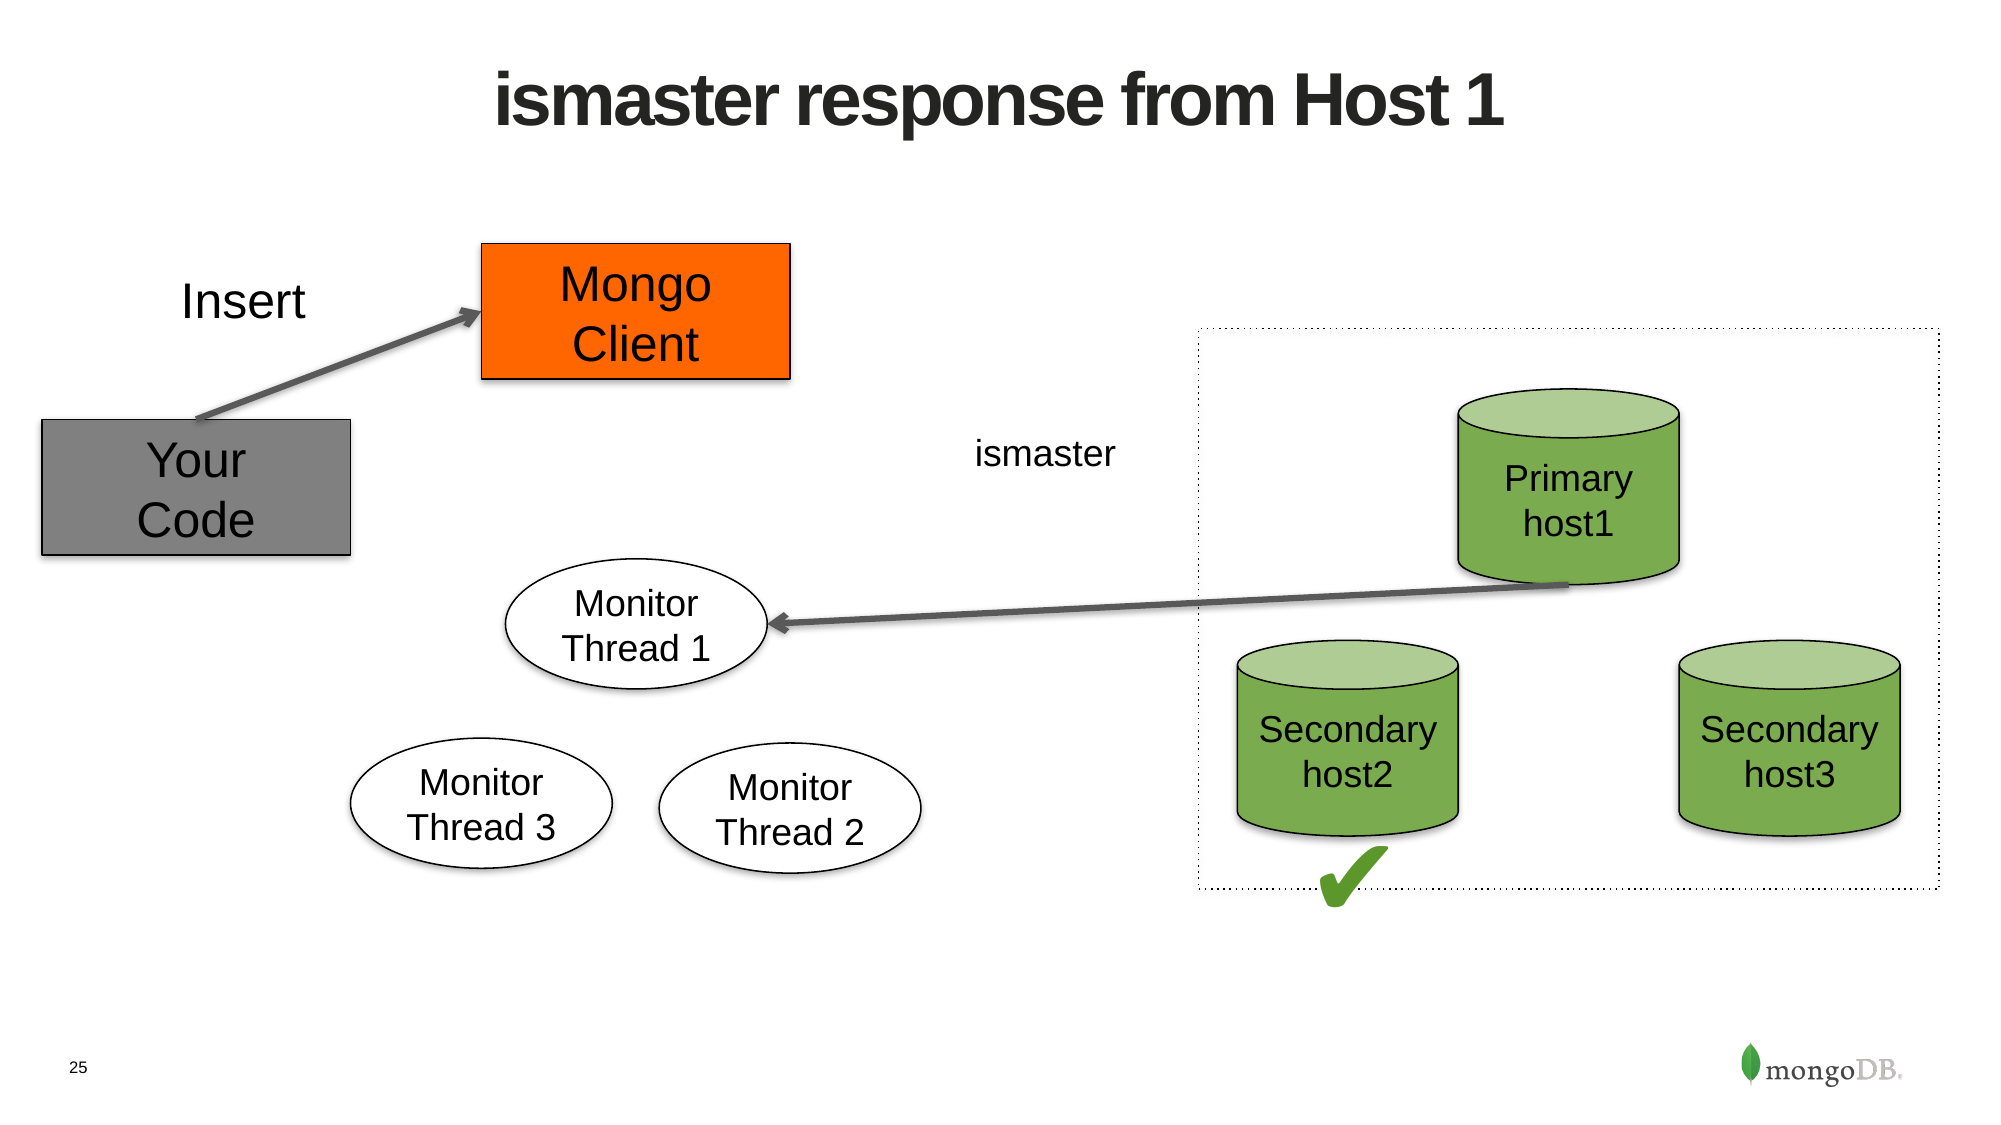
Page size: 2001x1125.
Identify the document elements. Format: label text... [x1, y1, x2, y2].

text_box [766, 486, 1459, 625]
text_box Monitor Thread 1 [504, 558, 767, 690]
text_box Mongo Client [481, 243, 791, 380]
text_box ✔ [1292, 898, 1400, 948]
text_box ismaster [959, 421, 1132, 482]
title ismaster response from Host 1 [99, 1, 1900, 190]
text_box Your Code [41, 419, 351, 556]
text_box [195, 311, 482, 420]
text_box Insert [136, 261, 351, 337]
text_box Monitor Thread 3 [349, 737, 614, 870]
text_box Monitor Thread 2 [658, 742, 922, 874]
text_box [1198, 328, 1940, 890]
